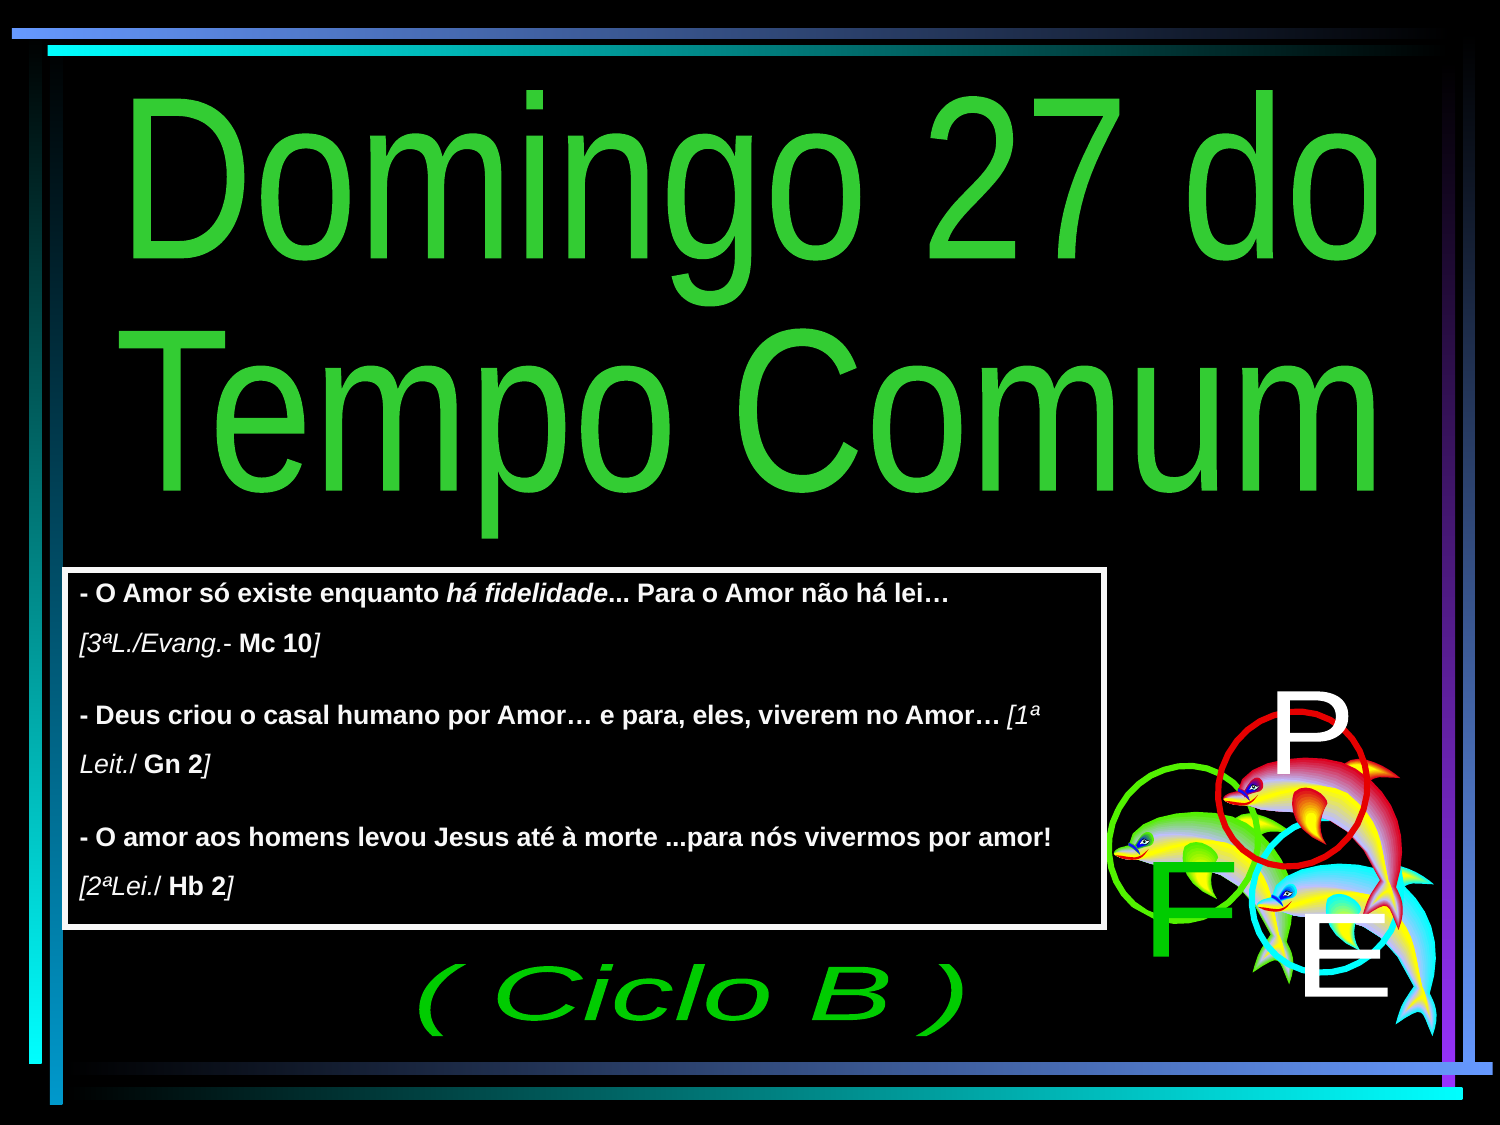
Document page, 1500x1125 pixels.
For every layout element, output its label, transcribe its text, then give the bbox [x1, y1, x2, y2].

text_box - O Amor só existe enquanto há fidelidade... Para o Amor não há lei… [3ªL./Evang.- Mc 10] - Deus criou o casal humano por Amor… e para, eles, viverem no Amor… [1ª Leit./ Gn 2] - O amor aos homens levou Jesus até à morte ...para nós vivermos por amor! [2ªLei./ Hb 2] [64, 569, 1105, 927]
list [1117, 721, 1500, 987]
